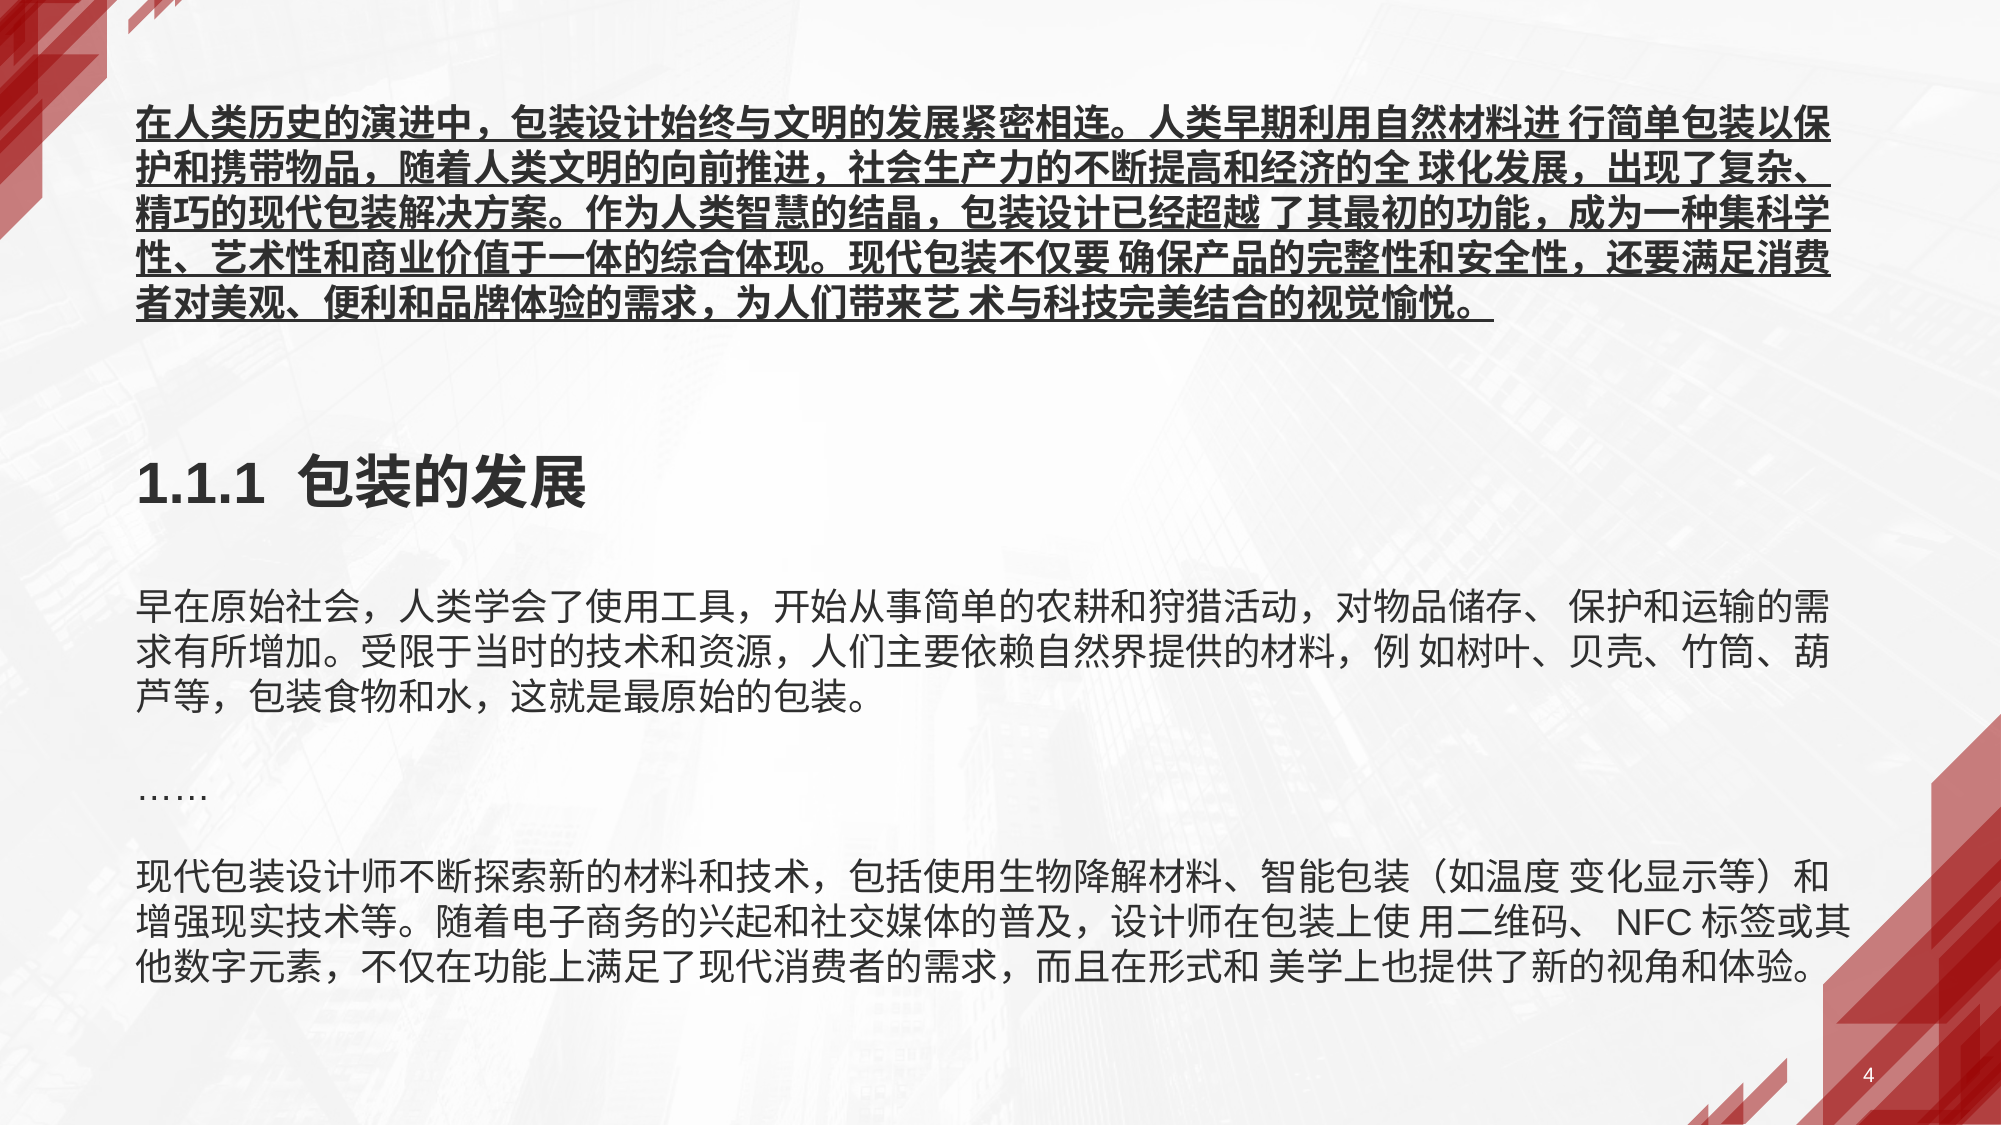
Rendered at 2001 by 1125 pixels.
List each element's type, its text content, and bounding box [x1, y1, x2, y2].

slide_number 4 [1452, 1056, 1890, 1092]
title 1.1.1 包装的发展 [120, 436, 1903, 524]
text_box 在人类历史的演进中，包装设计始终与文明的发展紧密相连。人类早期利用自然材料进 行简单包装以保护和携带物品，随着人类文明的向前推进，社会生产力的不断提高和经济的全 球化发展，出现了复杂、精巧的现代包装解决方案。作为人类智慧的结晶，包装设计已经超越 了其最初的功能，成为一种集科学性、艺术性和商业价值于一体的综合体现。现代包装不仅要 确保产品的完整性和安全性，还要满足消费者对美观、便利和品牌体验的需求，为人们带来艺 术与科技完美结合的视觉愉悦。 [120, 91, 1880, 332]
text_box 早在原始社会，人类学会了使用工具，开始从事简单的农耕和狩猎活动，对物品储存、 保护和运输的需求有所增加。受限于当时的技术和资源，人们主要依赖自然界提供的材料，例 如树叶、贝壳、竹筒、葫芦等，包装食物和水，这就是最原始的包装。 …… 现代包装设计师不断探索新的材料和技术，包括使用生物降解材料、智能包装（如温度 变化显示等）和增强现实技术等。随着电子商务的兴起和社交媒体的普及，设计师在包装上使 用二维码、NFC标签或其他数字元素，不仅在功能上满足了现代消费者的需求，而且在形式和 美学上也提供了新的视角和体验。 [120, 575, 1880, 996]
